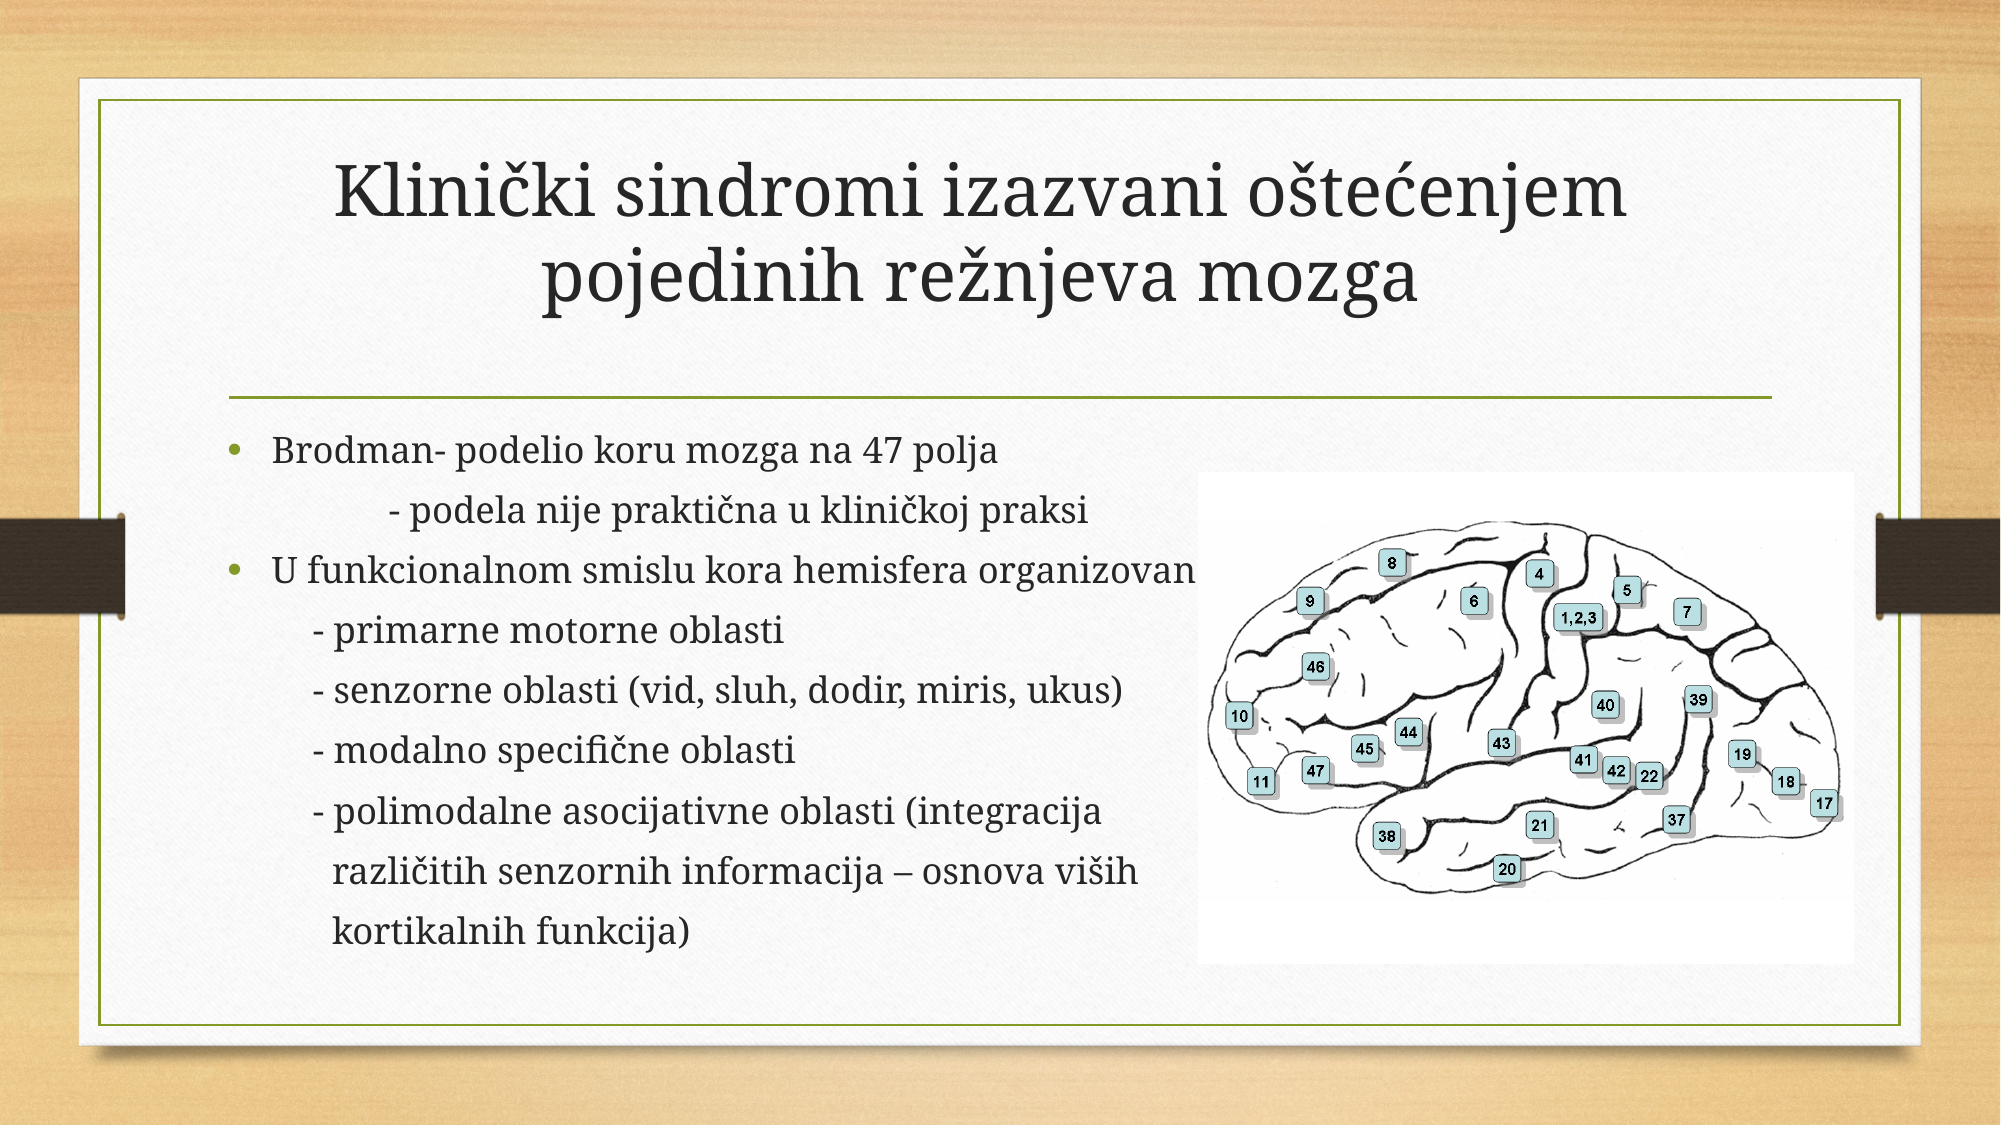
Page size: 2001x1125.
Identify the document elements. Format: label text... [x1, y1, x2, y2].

list Brodman- podelio koru mozga na 47 polja - podela nije praktična u kliničkoj praksi U funkcionalnom smislu kora hemisfera organizovana je u: - primarne motorne oblasti - senzorne oblasti (vid, sluh, dodir, miris, ukus) - modalno specifične oblasti - polimodalne asocijativne oblasti (integracija različitih senzornih informacija – osnova viših kortikalnih funkcija) [212, 419, 1788, 964]
picture [0, 0, 2001, 1125]
title Klinički sindromi izazvani oštećenjem pojedinih režnjeva mozga [268, 136, 1694, 325]
